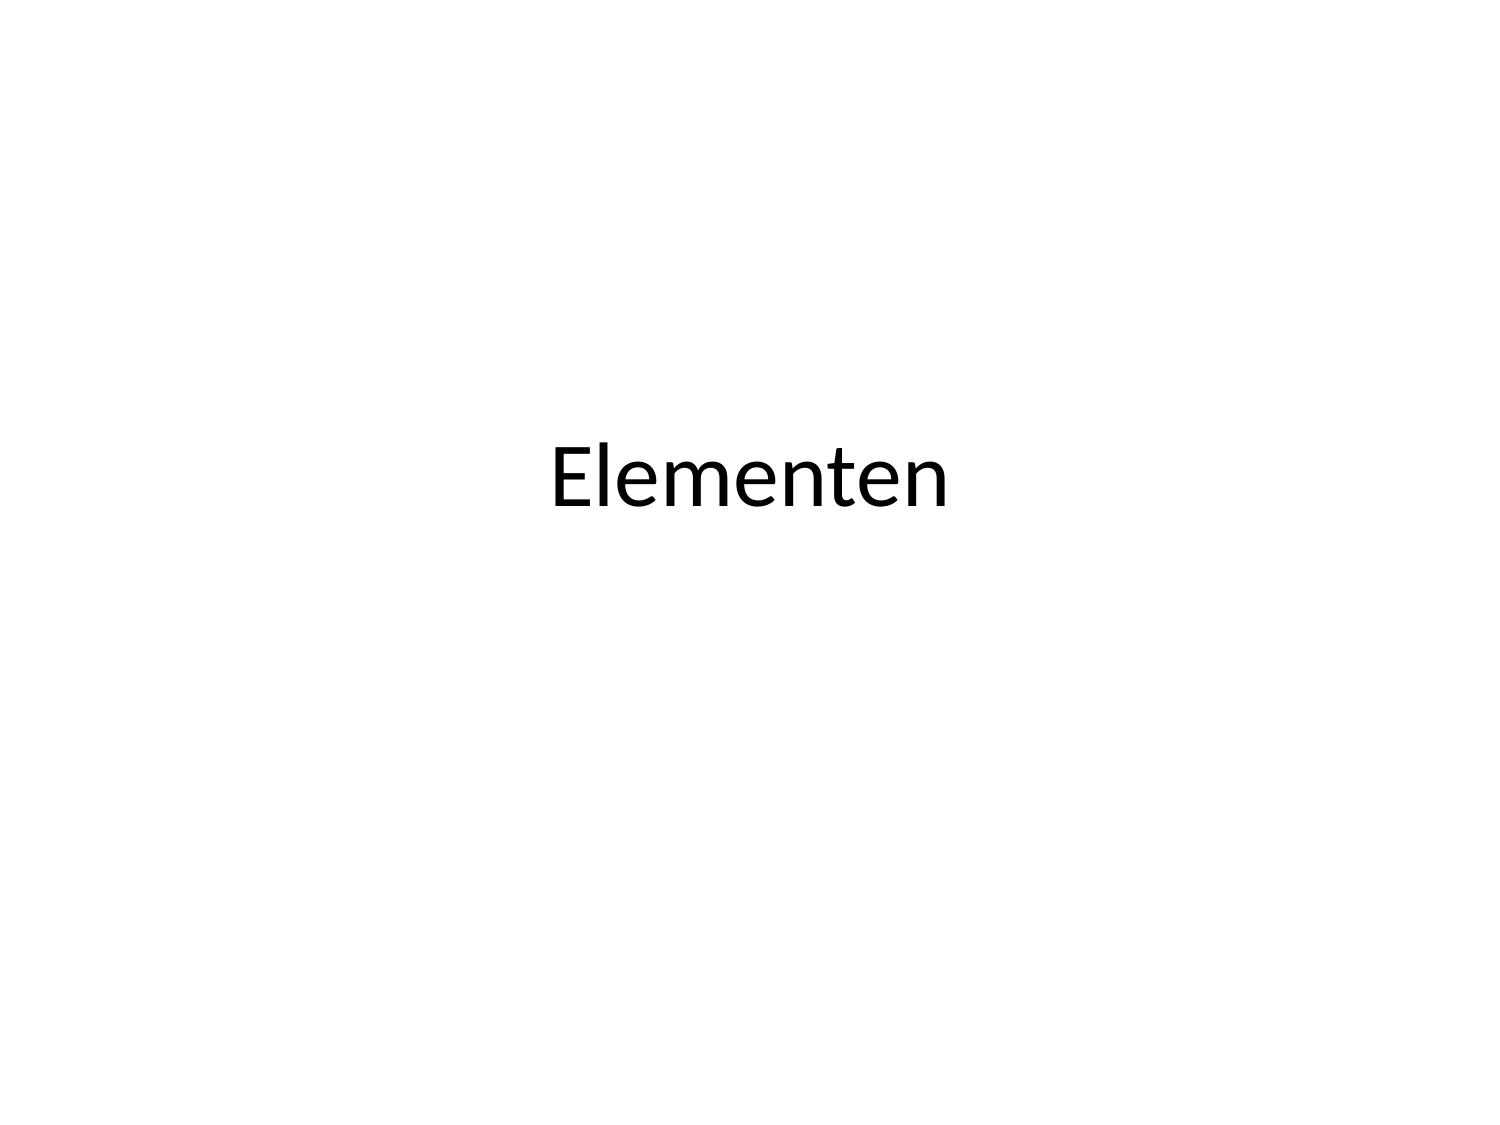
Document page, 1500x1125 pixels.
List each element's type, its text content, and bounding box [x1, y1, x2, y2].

title Elementen [112, 349, 1388, 591]
